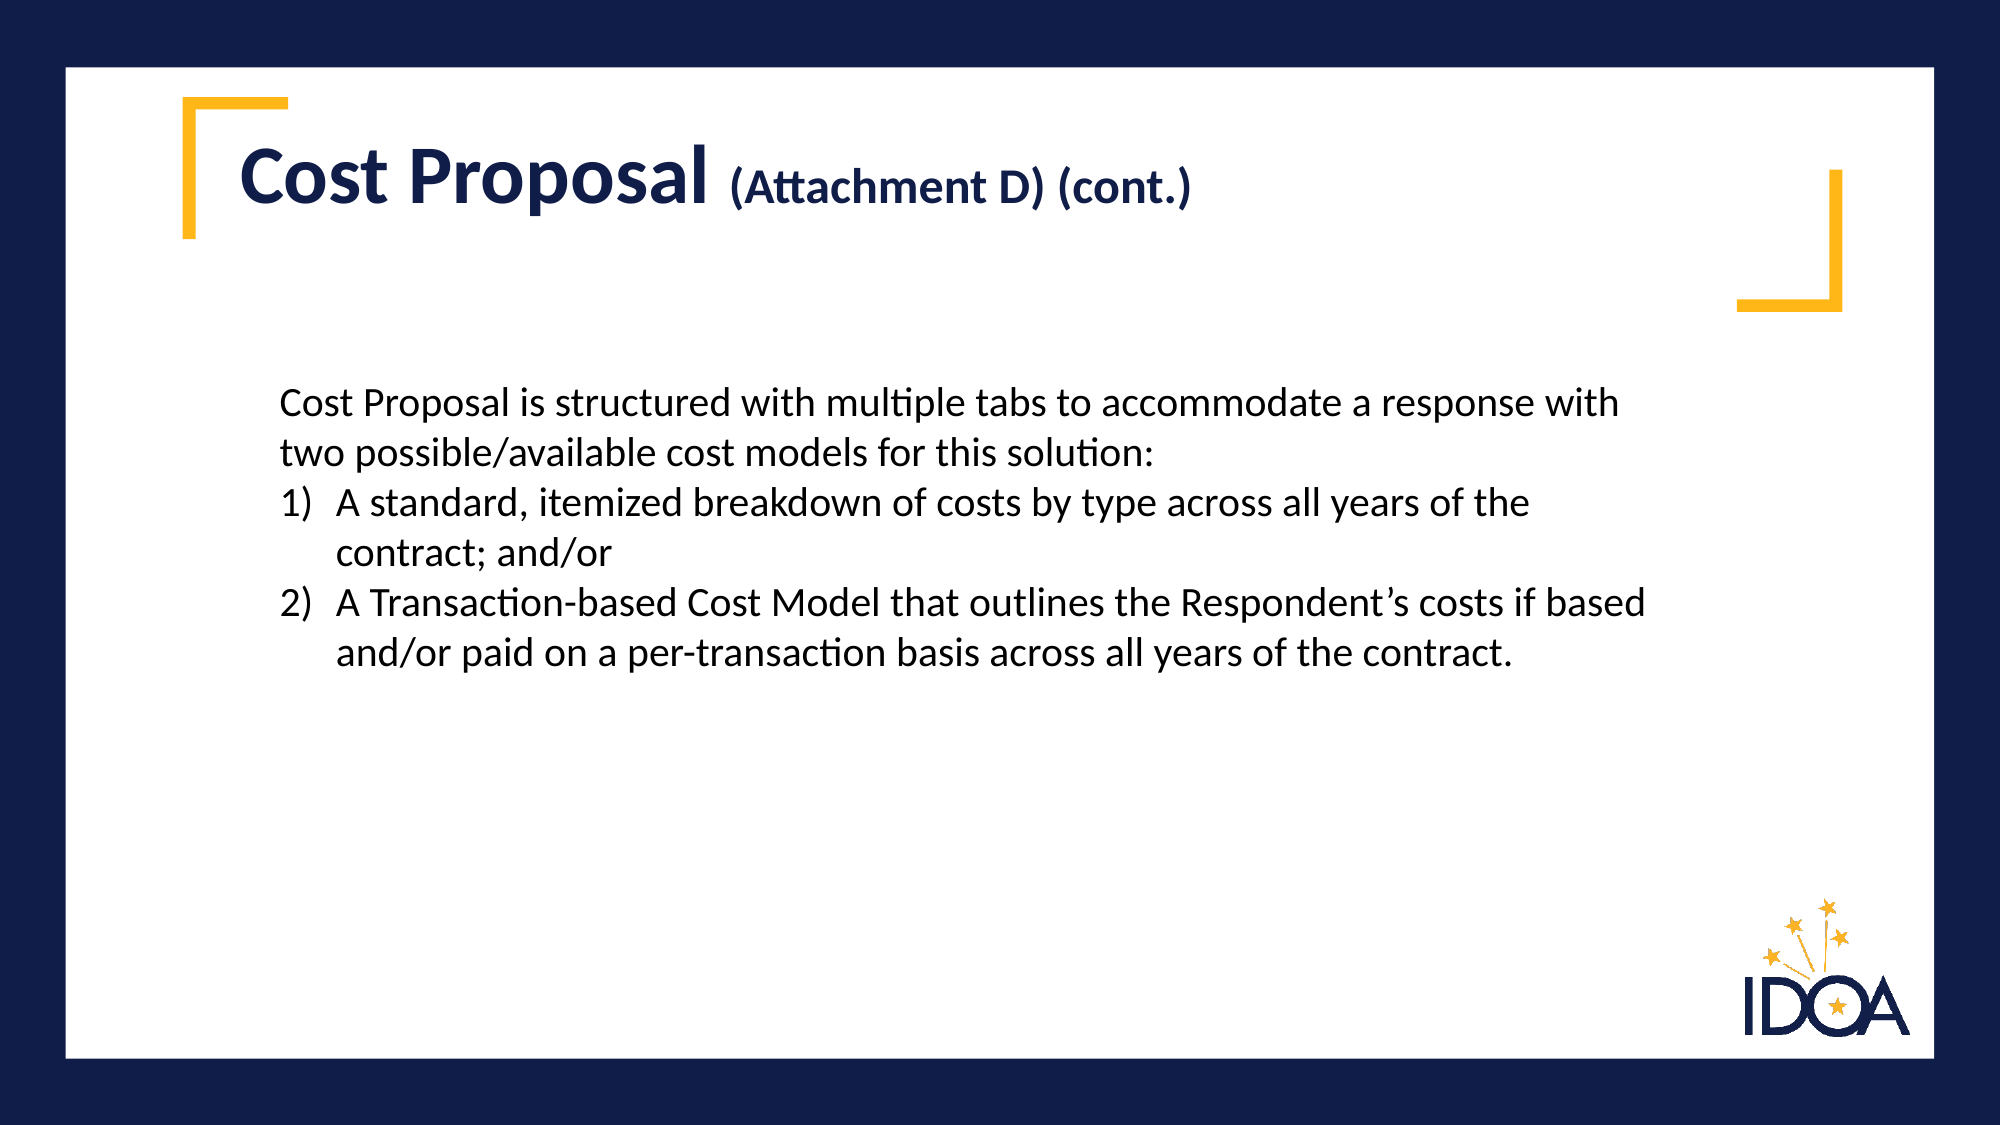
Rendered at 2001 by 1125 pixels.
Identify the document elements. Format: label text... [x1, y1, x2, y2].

picture [1702, 857, 1959, 1114]
text_box Cost Proposal is structured with multiple tabs to accommodate a response with two possible/available cost models for this solution: A standard, itemized breakdown of costs by type across all years of the contract; and/or A Transaction-based Cost Model that outlines the Respondent’s costs if based and/or paid on a per-transaction basis across all years of the contract. [264, 366, 1690, 682]
title Cost Proposal (Attachment D) (cont.) [225, 124, 1800, 261]
